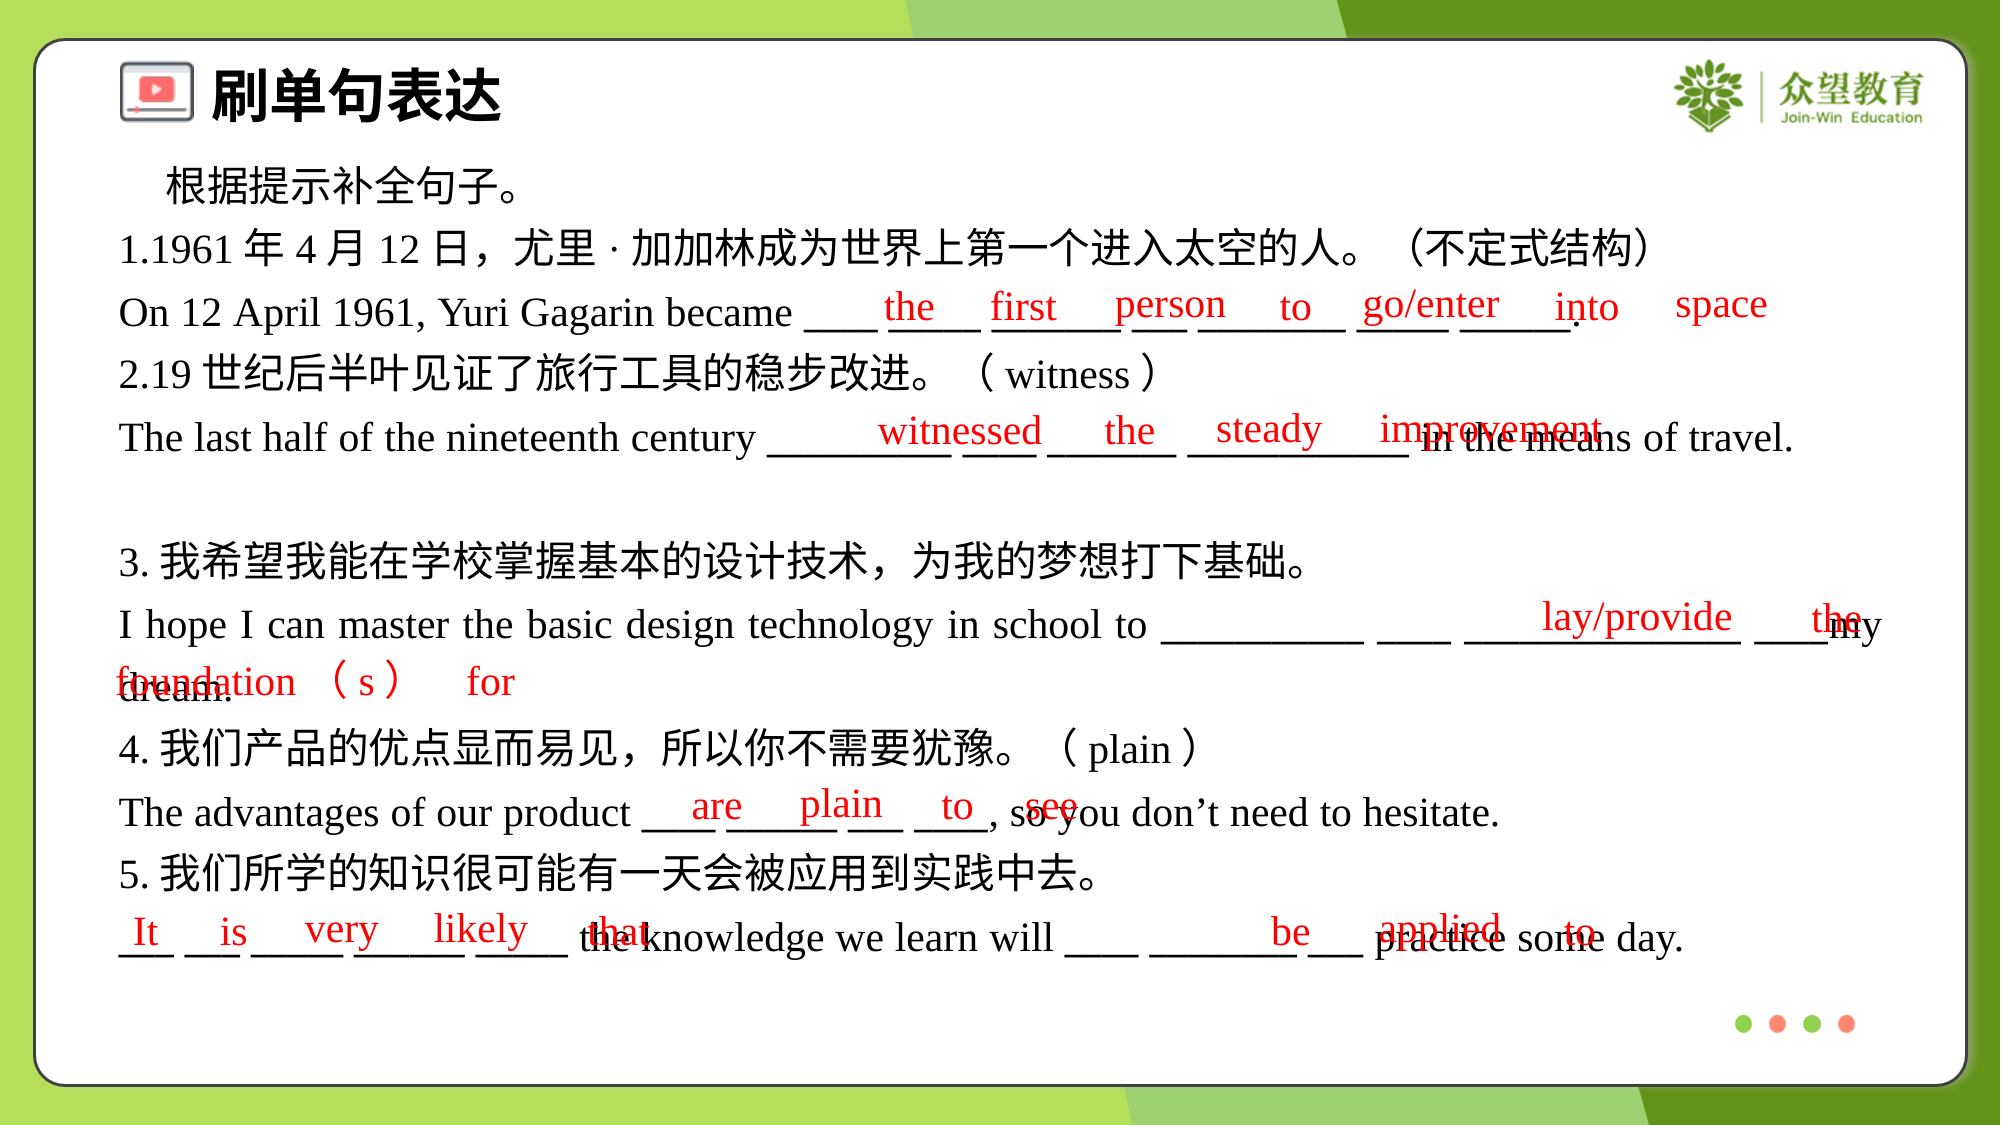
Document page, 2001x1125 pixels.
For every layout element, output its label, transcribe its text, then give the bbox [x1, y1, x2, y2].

text_box into [1550, 265, 1624, 324]
text_box see [1020, 765, 1083, 824]
text_box 根据提示补全句子。 1.1961年4月12日，尤里·加加林成为世界上第一个进入太空的人。（不定式结构） On 12 April 1961, Yuri Gagarin became ____ _____ _______ ___ ________ _____ ______. [118, 146, 1883, 329]
text_box witnessed [873, 390, 1047, 449]
text_box the [1806, 578, 1867, 636]
text_box steady [1211, 388, 1328, 447]
text_box 5.我们所学的知识很可能有一天会被应用到实践中去。 ___ ___ _____ ______ _____ the knowledge we learn will ____ ________ ___ practice some day. [118, 834, 1883, 1018]
text_box for [461, 640, 520, 699]
text_box 3.我希望我能在学校掌握基本的设计技术，为我的梦想打下基础。 I hope I can master the basic design technology in school to ___________ ____ _______________ ____my dream. [118, 522, 1883, 705]
text_box that [582, 890, 655, 949]
text_box plain [795, 763, 888, 822]
text_box be [1266, 890, 1316, 949]
text_box to [1559, 890, 1601, 949]
text_box to [936, 765, 979, 824]
text_box go/enter [1358, 263, 1504, 322]
picture [0, 0, 2000, 1125]
text_box 4.我们产品的优点显而易见，所以你不需要犹豫。（plain） The advantages of our product ____ ______ ___ ____, so you don’t need to hesitate. [118, 709, 1883, 830]
text_box are [686, 765, 748, 824]
text_box applied [1374, 888, 1506, 947]
text_box first [985, 265, 1062, 324]
text_box to [1275, 265, 1317, 324]
text_box very [300, 888, 384, 947]
text_box person [1110, 263, 1231, 322]
text_box likely [429, 888, 533, 947]
text_box space [1670, 263, 1773, 322]
text_box is [215, 890, 253, 949]
text_box foundation（s） [126, 640, 416, 699]
text_box 2.19世纪后半叶见证了旅行工具的稳步改进。（witness） The last half of the nineteenth century __________ ____ _______ ____________ in the means of travel. [118, 334, 1883, 517]
text_box the [879, 265, 940, 324]
text_box the [1099, 390, 1160, 449]
text_box lay/provide [1537, 576, 1737, 634]
text_box improvement [1375, 388, 1607, 447]
text_box It [128, 890, 163, 949]
